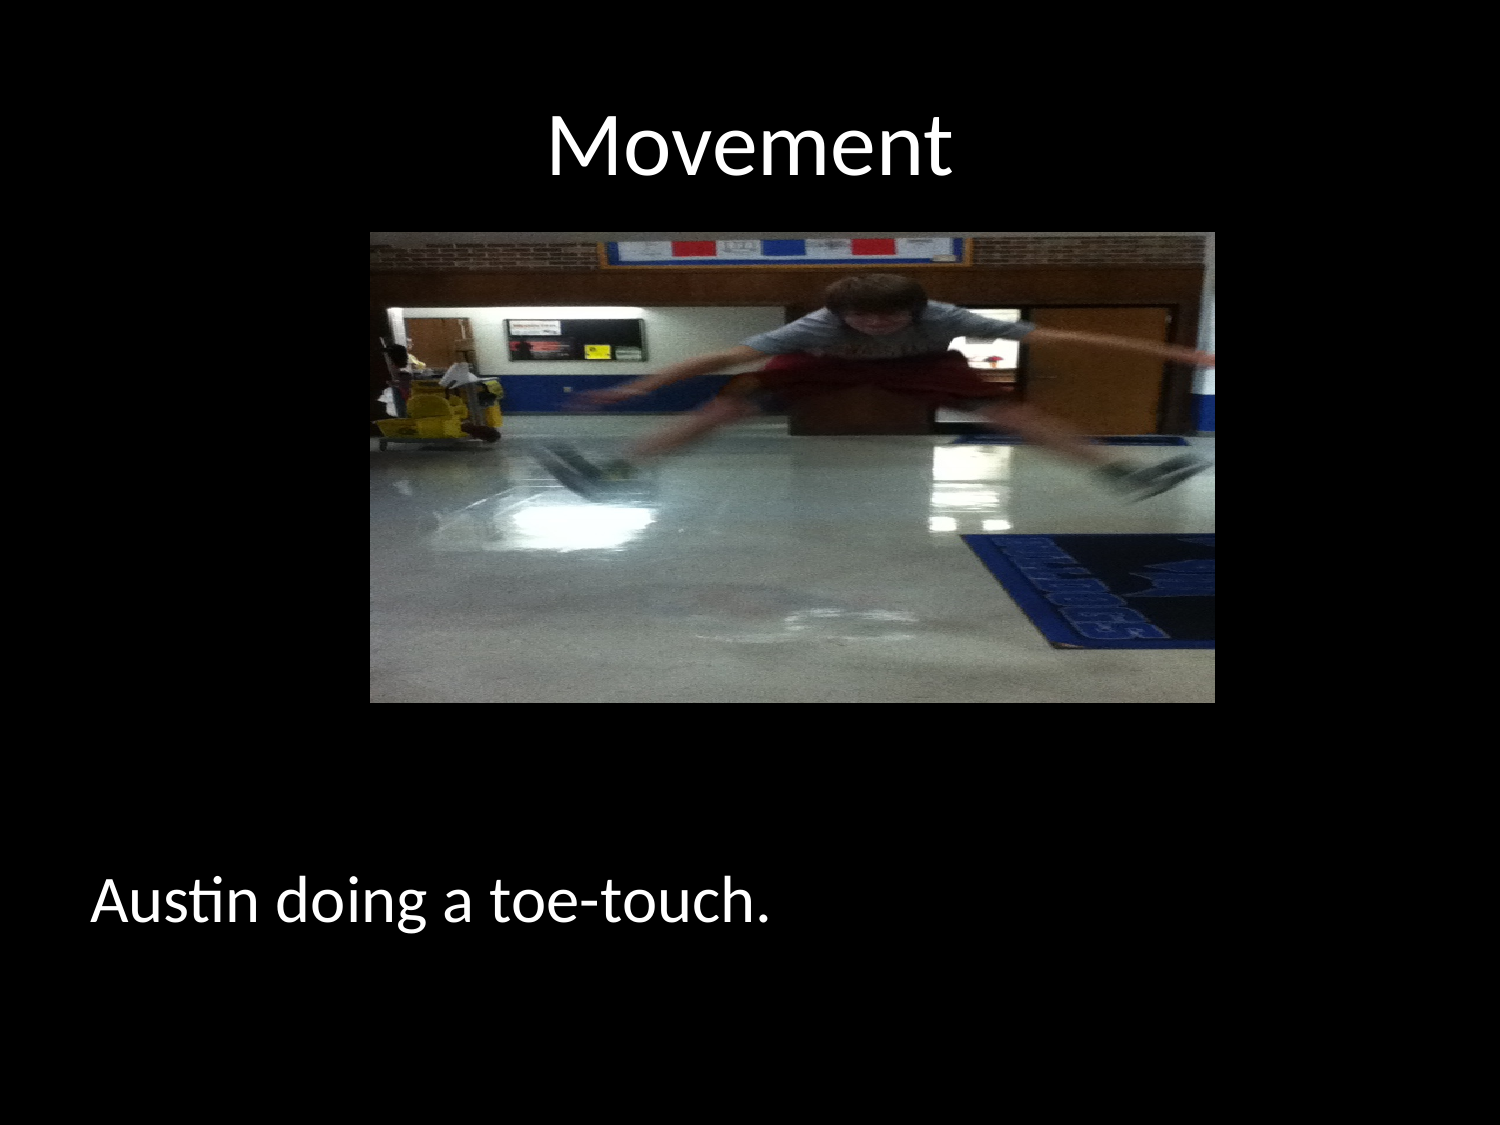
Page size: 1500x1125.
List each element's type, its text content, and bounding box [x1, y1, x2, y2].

picture [370, 232, 1215, 703]
title Movement [75, 45, 1425, 233]
list Austin doing a toe-touch. [75, 847, 1425, 1005]
